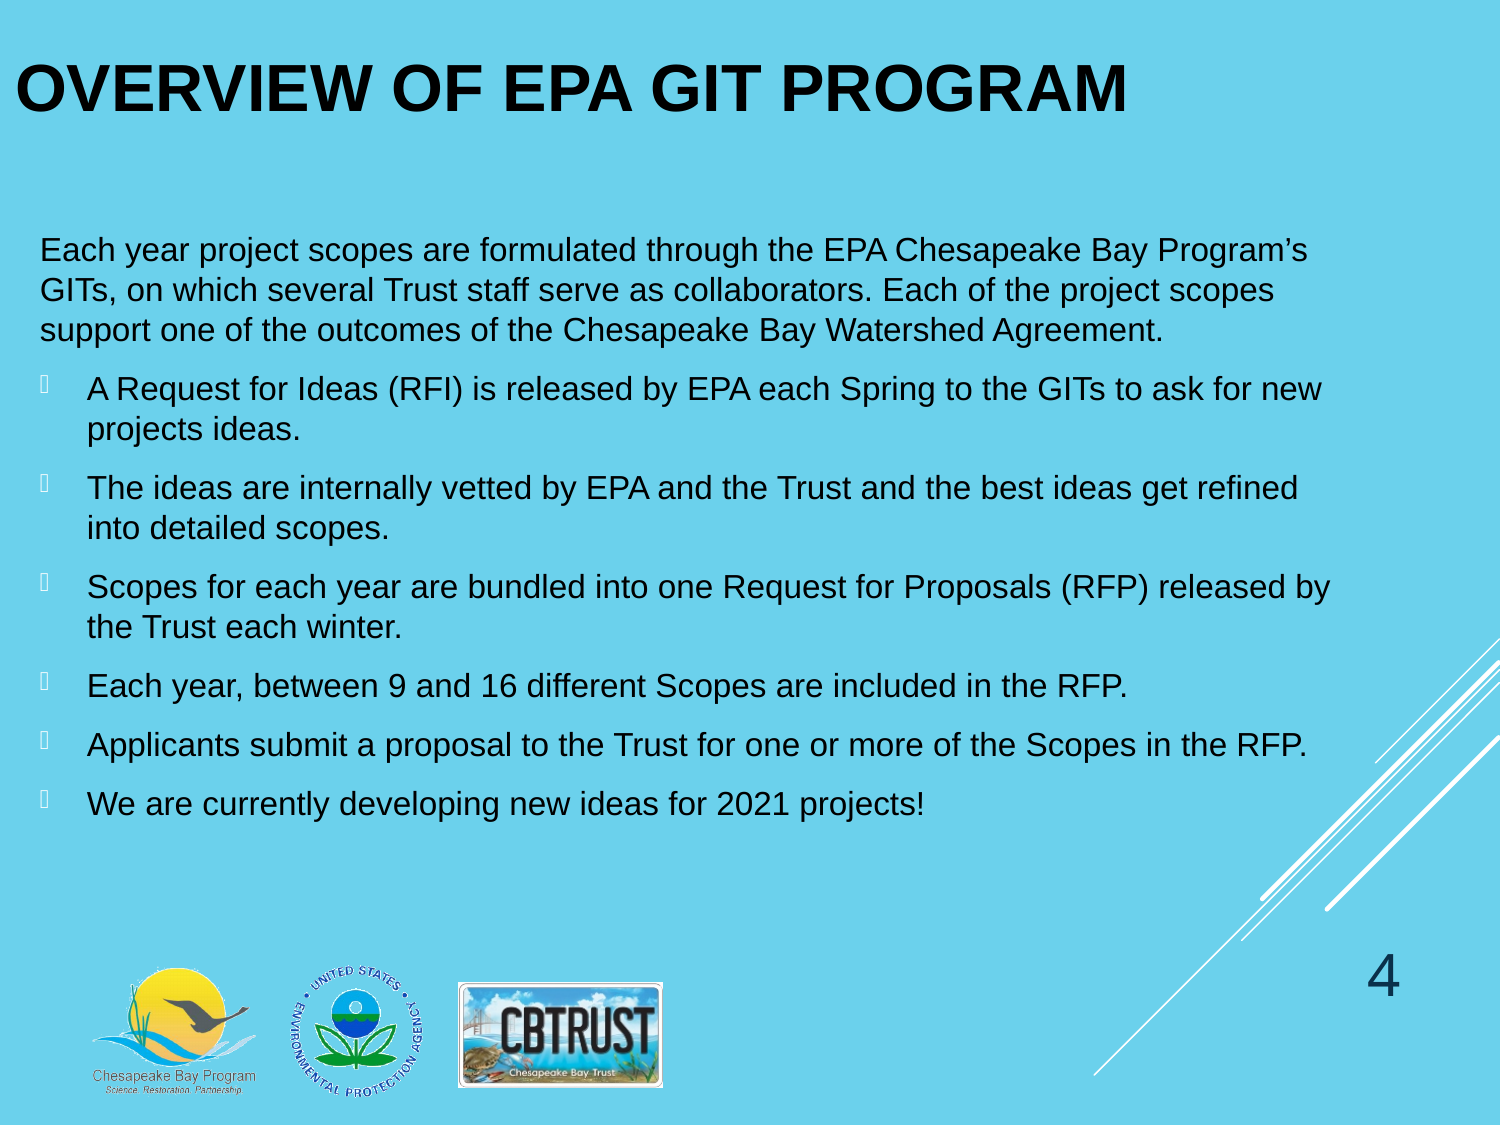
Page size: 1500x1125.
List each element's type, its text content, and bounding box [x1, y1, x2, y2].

slide_number 4 [1275, 915, 1416, 1025]
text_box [88, 944, 663, 1101]
title Overview of EPA GIT Program [0, 6, 1500, 163]
list Each year project scopes are formulated through the EPA Chesapeake Bay Program’s GITs, on which several Trust staff serve as collaborators. Each of the project scopes support one of the outcomes of the Chesapeake Bay Watershed Agreement. A Request for Ideas (RFI) is released by EPA each Spring to the GITs to ask for new projects ideas. The ideas are internally vetted by EPA and the Trust and the best ideas get refined into detailed scopes. Scopes for each year are bundled into one Request for Proposals (RFP) released by the Trust each winter. Each year, between 9 and 16 different Scopes are included in the RFP. Applicants submit a proposal to the Trust for one or more of the Scopes in the RFP. We are currently developing new ideas for 2021 projects! [24, 206, 1375, 932]
